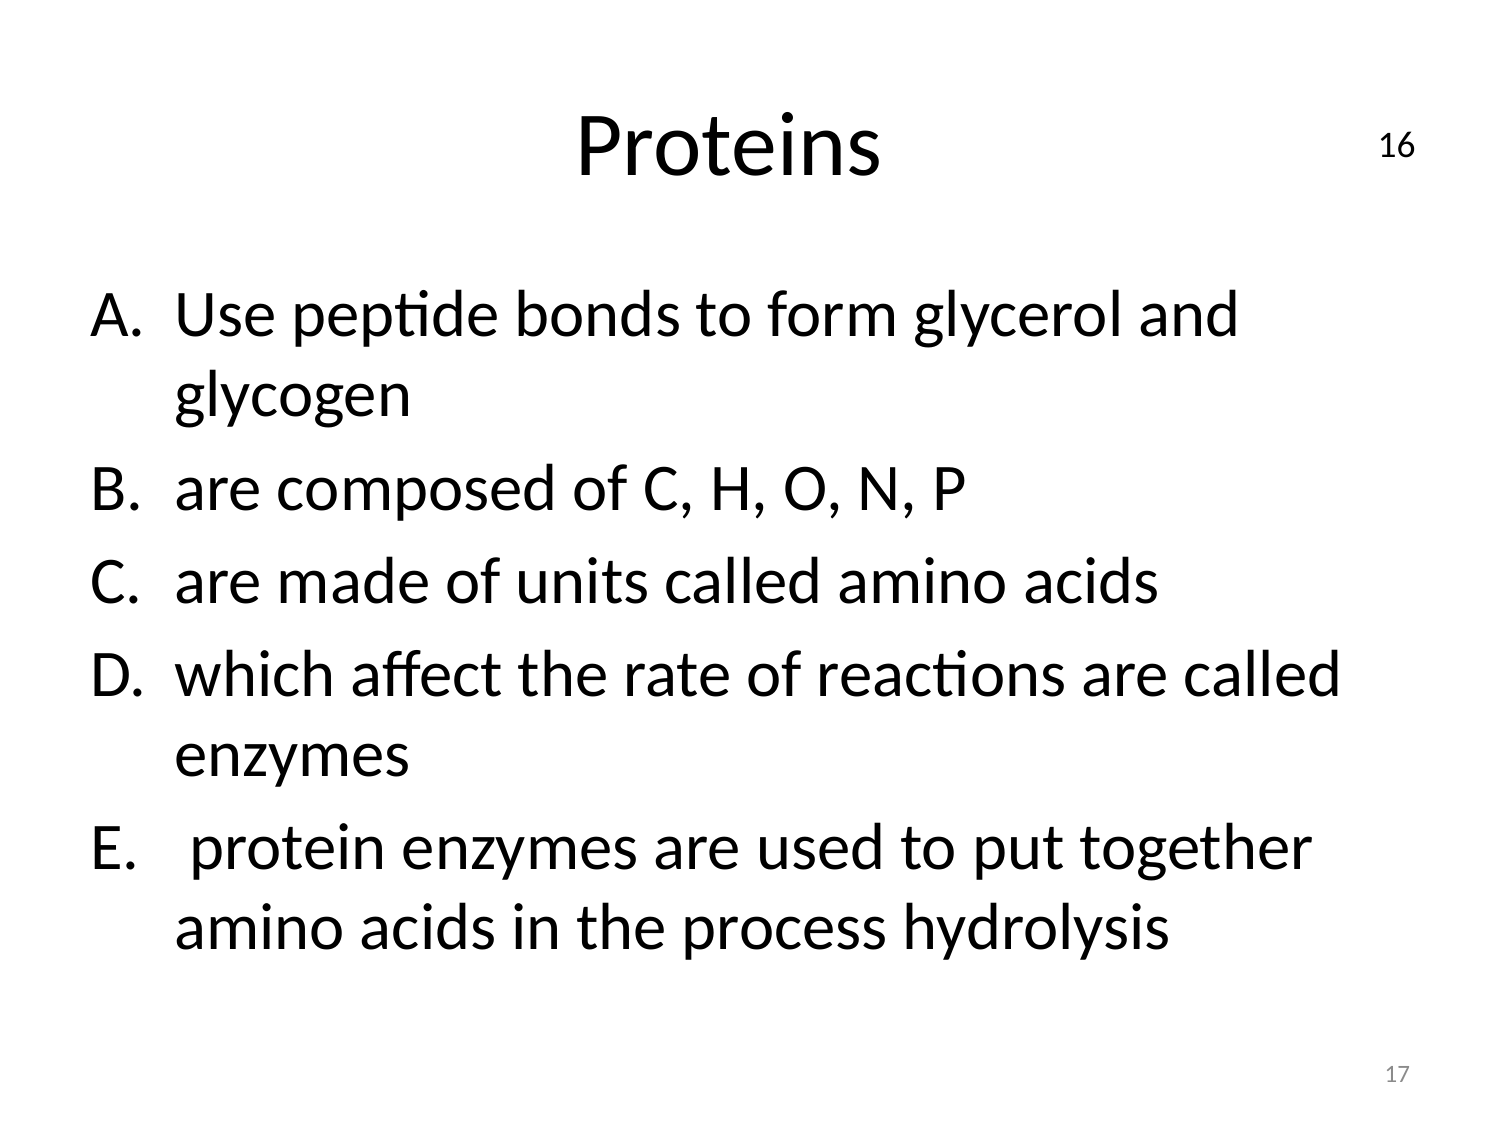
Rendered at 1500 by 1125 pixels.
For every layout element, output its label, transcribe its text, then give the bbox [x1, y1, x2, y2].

slide_number 17 [1074, 1042, 1425, 1103]
list Use peptide bonds to form glycerol and glycogen are composed of C, H, O, N, P are made of units called amino acids which affect the rate of reactions are called enzymes protein enzymes are used to put together amino acids in the process hydrolysis [75, 262, 1425, 1005]
text_box 16 [1362, 112, 1431, 173]
title Proteins [75, 45, 1425, 233]
